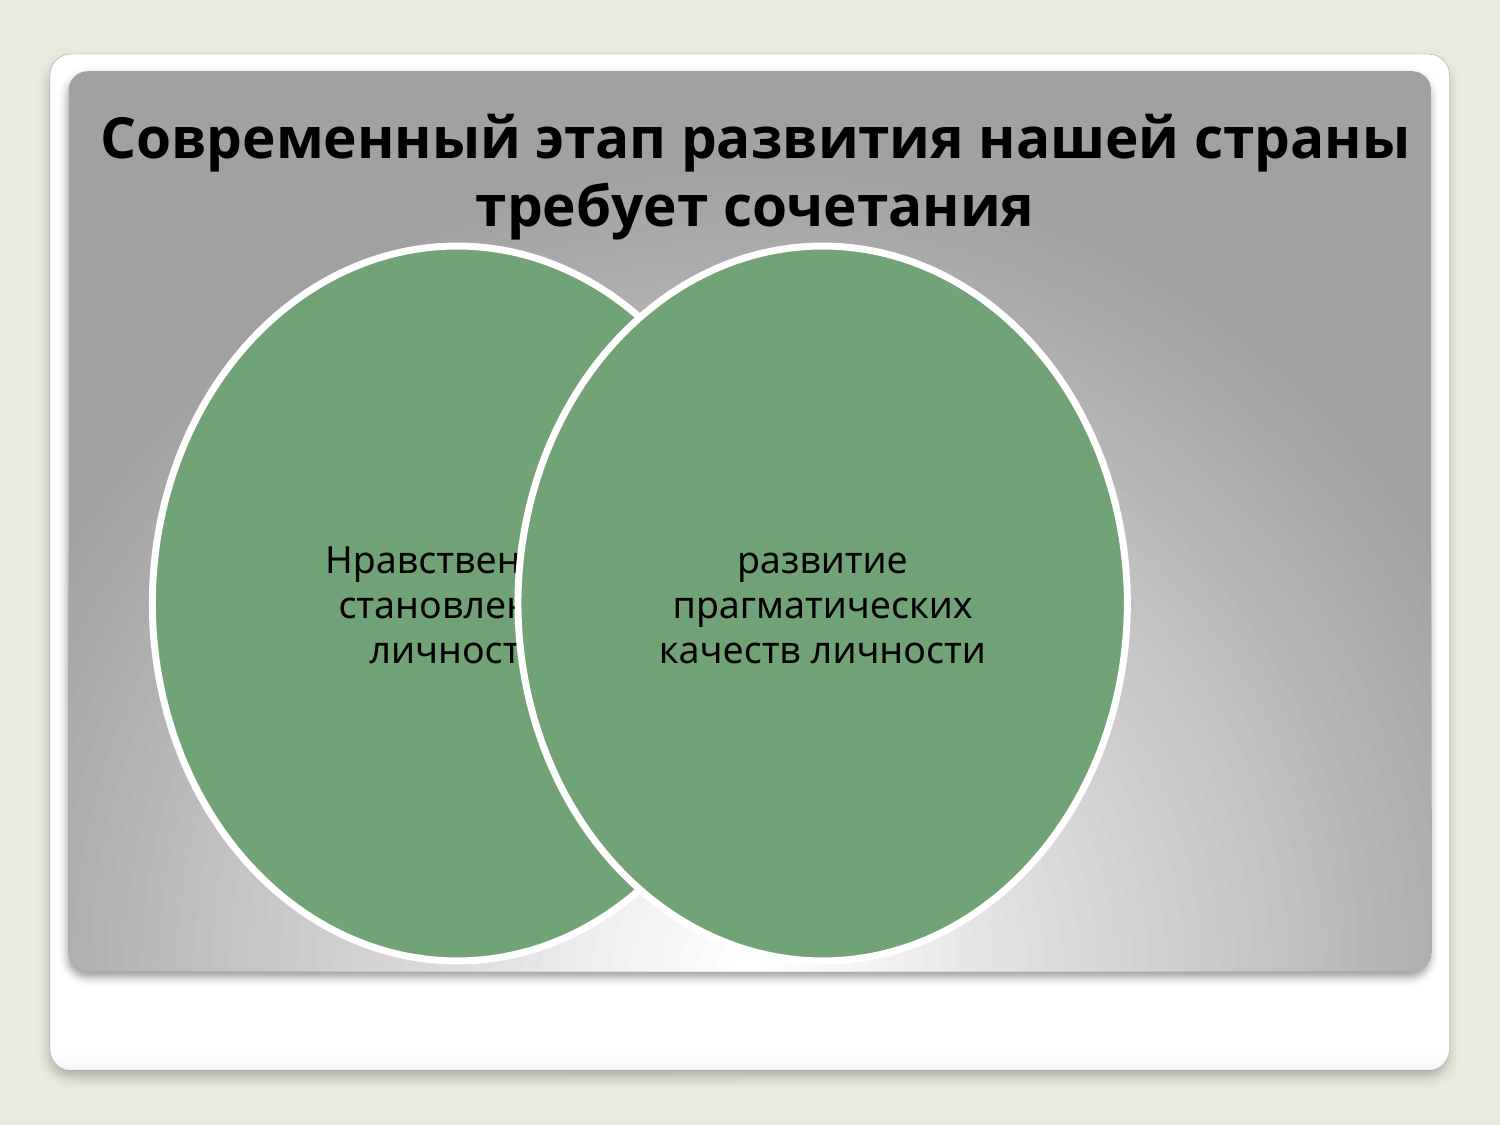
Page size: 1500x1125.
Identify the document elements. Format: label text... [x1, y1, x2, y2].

list Современный этап развития нашей страны требует сочетания [70, 86, 1425, 247]
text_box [152, 245, 1372, 962]
